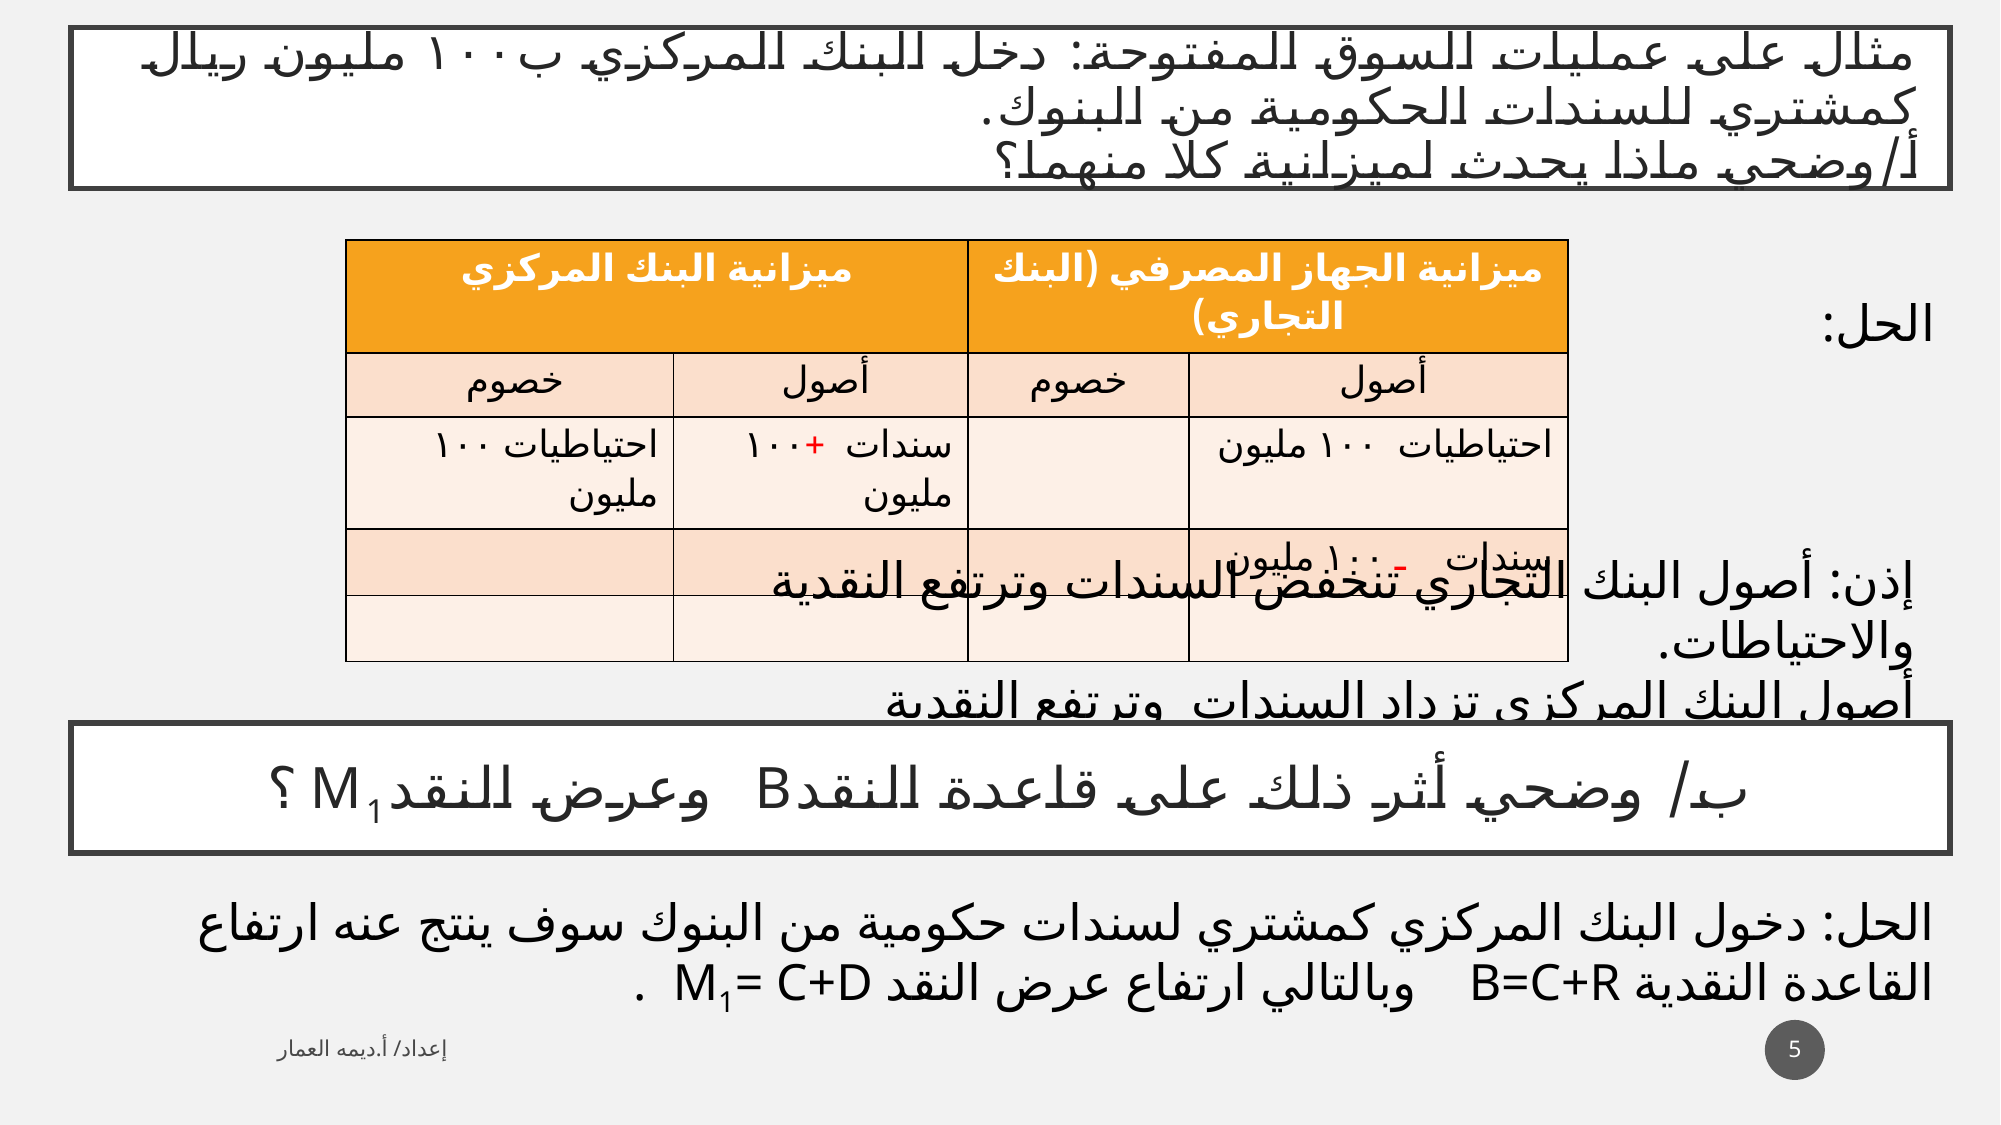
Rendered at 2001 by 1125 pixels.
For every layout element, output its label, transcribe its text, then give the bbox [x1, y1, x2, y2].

table_header ميزانية الجهاز المصرفي (البنك التجاري) [969, 241, 1567, 352]
table_cell [969, 418, 1188, 528]
table_cell احتياطيات ١٠٠ مليون [347, 418, 673, 528]
table_cell أصول [674, 354, 967, 416]
table_cell [674, 596, 744, 661]
table_cell خصوم [969, 354, 1188, 416]
table_cell احتياطيات ١٠٠ مليون [1190, 418, 1567, 528]
footer إعداد/ أ.ديمه العمار [262, 1026, 1231, 1076]
table_cell سندات ـ ١٠٠ مليون [1190, 530, 1567, 541]
table_cell [347, 596, 673, 661]
text_box الحل: دخول البنك المركزي كمشتري لسندات حكومية من البنوك سوف ينتج عنه ارتفاع القاعدة النقدية B=C+R وبالتالي ارتفاع عرض النقد M1= C+D . [144, 882, 1950, 1026]
slide_number 5 [1764, 1026, 1825, 1080]
table_cell [969, 530, 1188, 541]
text_box ب/ وضحي أثر ذلك على قاعدة النقدB وعرض النقدM1 ؟ [70, 722, 1950, 854]
table_cell [674, 530, 967, 595]
table_header ميزانية البنك المركزي [347, 241, 967, 352]
table_cell أصول [1190, 354, 1567, 416]
text_box الحل: [1764, 283, 1950, 359]
table_cell سندات +١٠٠ مليون [674, 418, 967, 528]
text_box إذن: أصول البنك التجاري تنخفض السندات وترتفع النقدية والاحتياطات. أصول البنك المركزي تزداد السندات وترتفع النقدية والاحتياطات. [744, 541, 1931, 722]
table_cell [347, 530, 673, 595]
title مثال على عمليات السوق المفتوحة: دخل البنك المركزي ب١٠٠ مليون ريال كمشتري للسندات الحكومية من البنوك. أ/وضحي ماذا يحدث لميزانية كلا منهما؟ [68, 25, 1953, 191]
table_cell خصوم [347, 354, 673, 416]
